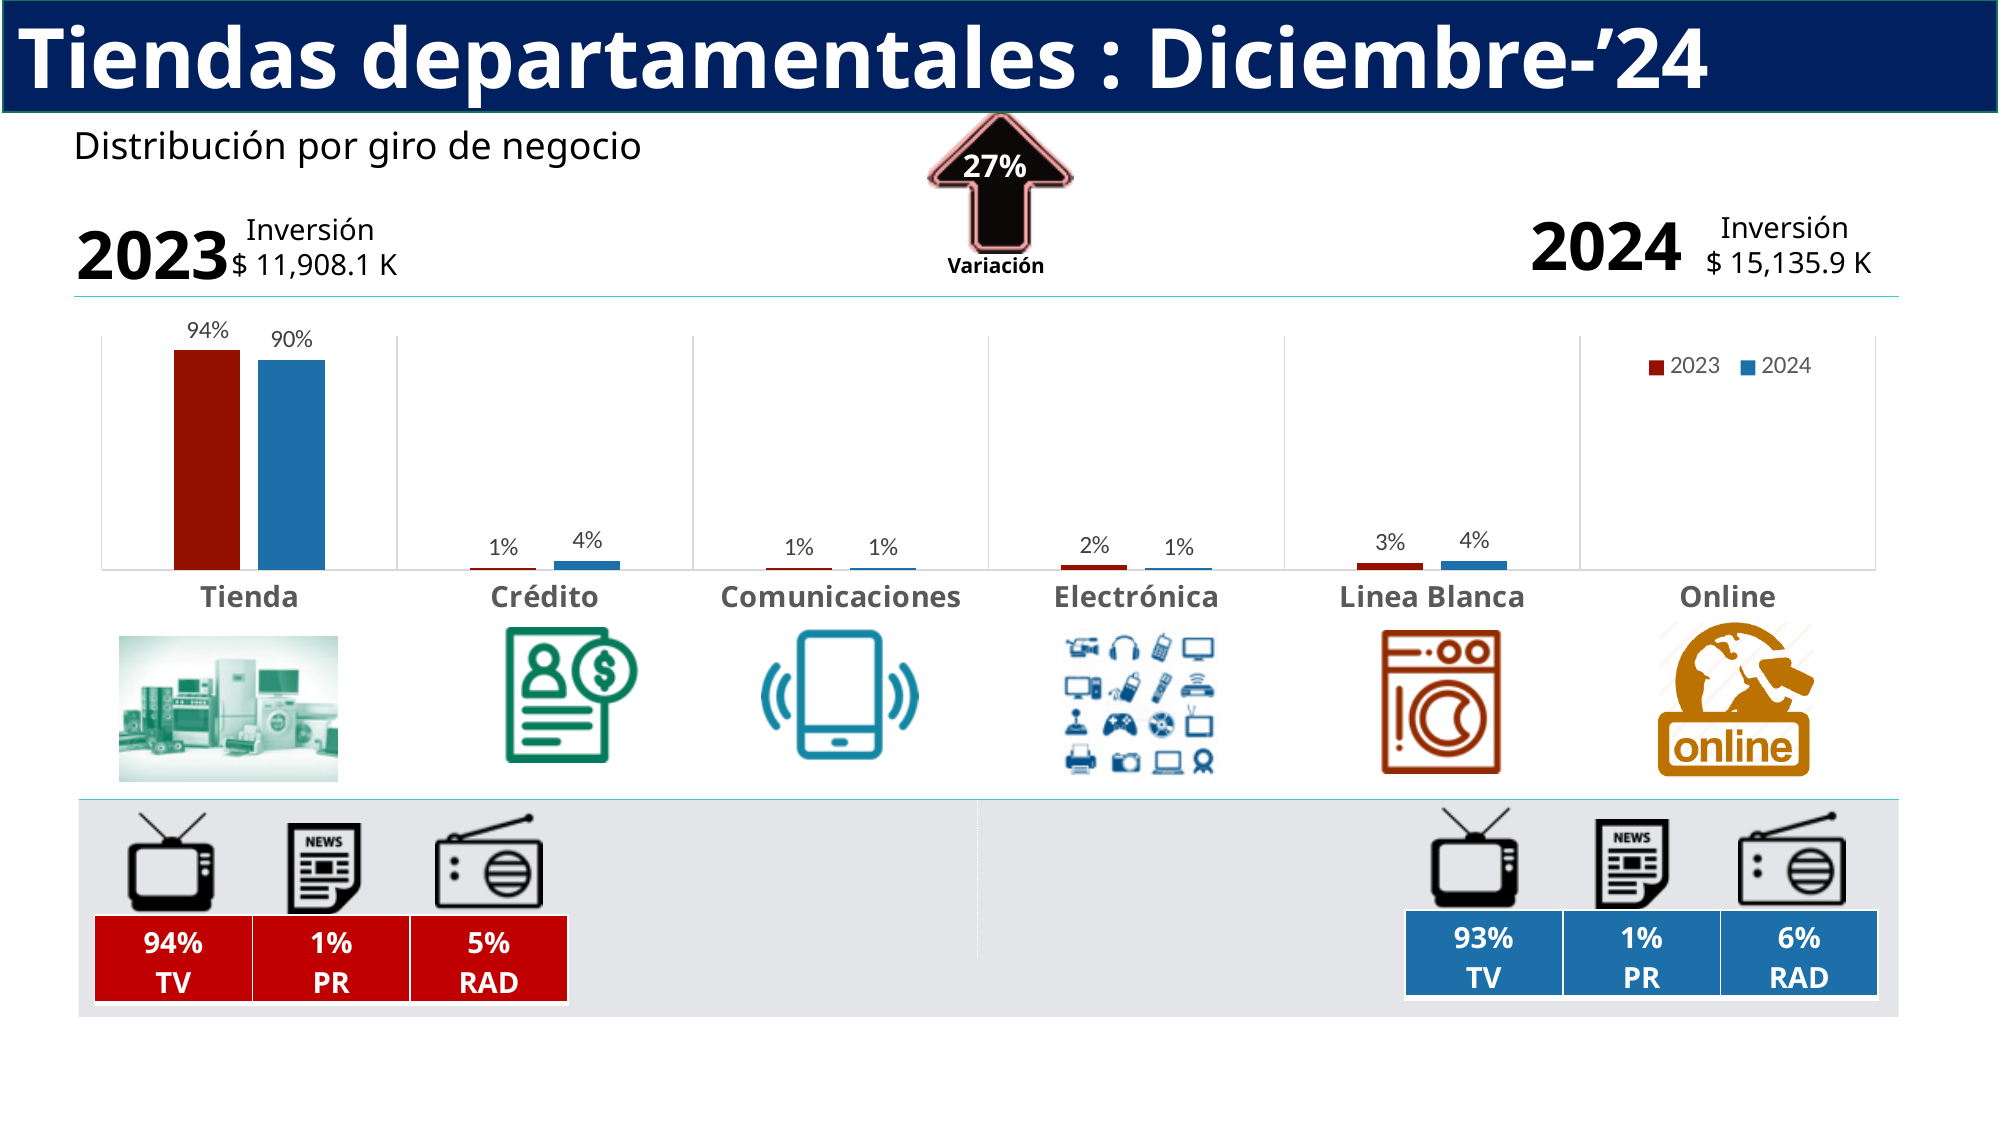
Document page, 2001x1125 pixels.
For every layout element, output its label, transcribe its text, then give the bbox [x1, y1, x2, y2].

table_header 94% TV [95, 916, 252, 1001]
text_box Inversión $ 15,135.9 K [1612, 201, 1965, 287]
picture [119, 636, 338, 782]
picture [1658, 621, 1814, 777]
picture [1062, 627, 1218, 783]
picture [1369, 629, 1514, 774]
picture [1420, 803, 1530, 913]
table_header 1% PR [253, 916, 409, 1001]
text_box 2024 [1461, 195, 1752, 291]
picture [1587, 819, 1678, 910]
table_header 1% PR [1564, 911, 1720, 995]
table_header 6% RAD [1721, 911, 1877, 995]
table_header 93% TV [1406, 911, 1562, 995]
table_header 5% RAD [411, 916, 567, 1001]
picture [117, 808, 226, 917]
picture [926, 107, 1073, 254]
text_box Inversión $ 11,908.1 K [138, 204, 491, 289]
text_box [78, 799, 1900, 1018]
picture [434, 807, 543, 916]
picture [504, 627, 640, 763]
picture [279, 823, 370, 915]
picture [1738, 805, 1846, 913]
text_box 2023 [8, 205, 299, 300]
chart [78, 319, 1899, 652]
text_box Variación [933, 254, 1060, 285]
text_box Distribución por giro de negocio [58, 115, 658, 175]
text_box Tiendas departamentales : Diciembre-’24 [2, 0, 1998, 113]
picture [761, 616, 919, 774]
